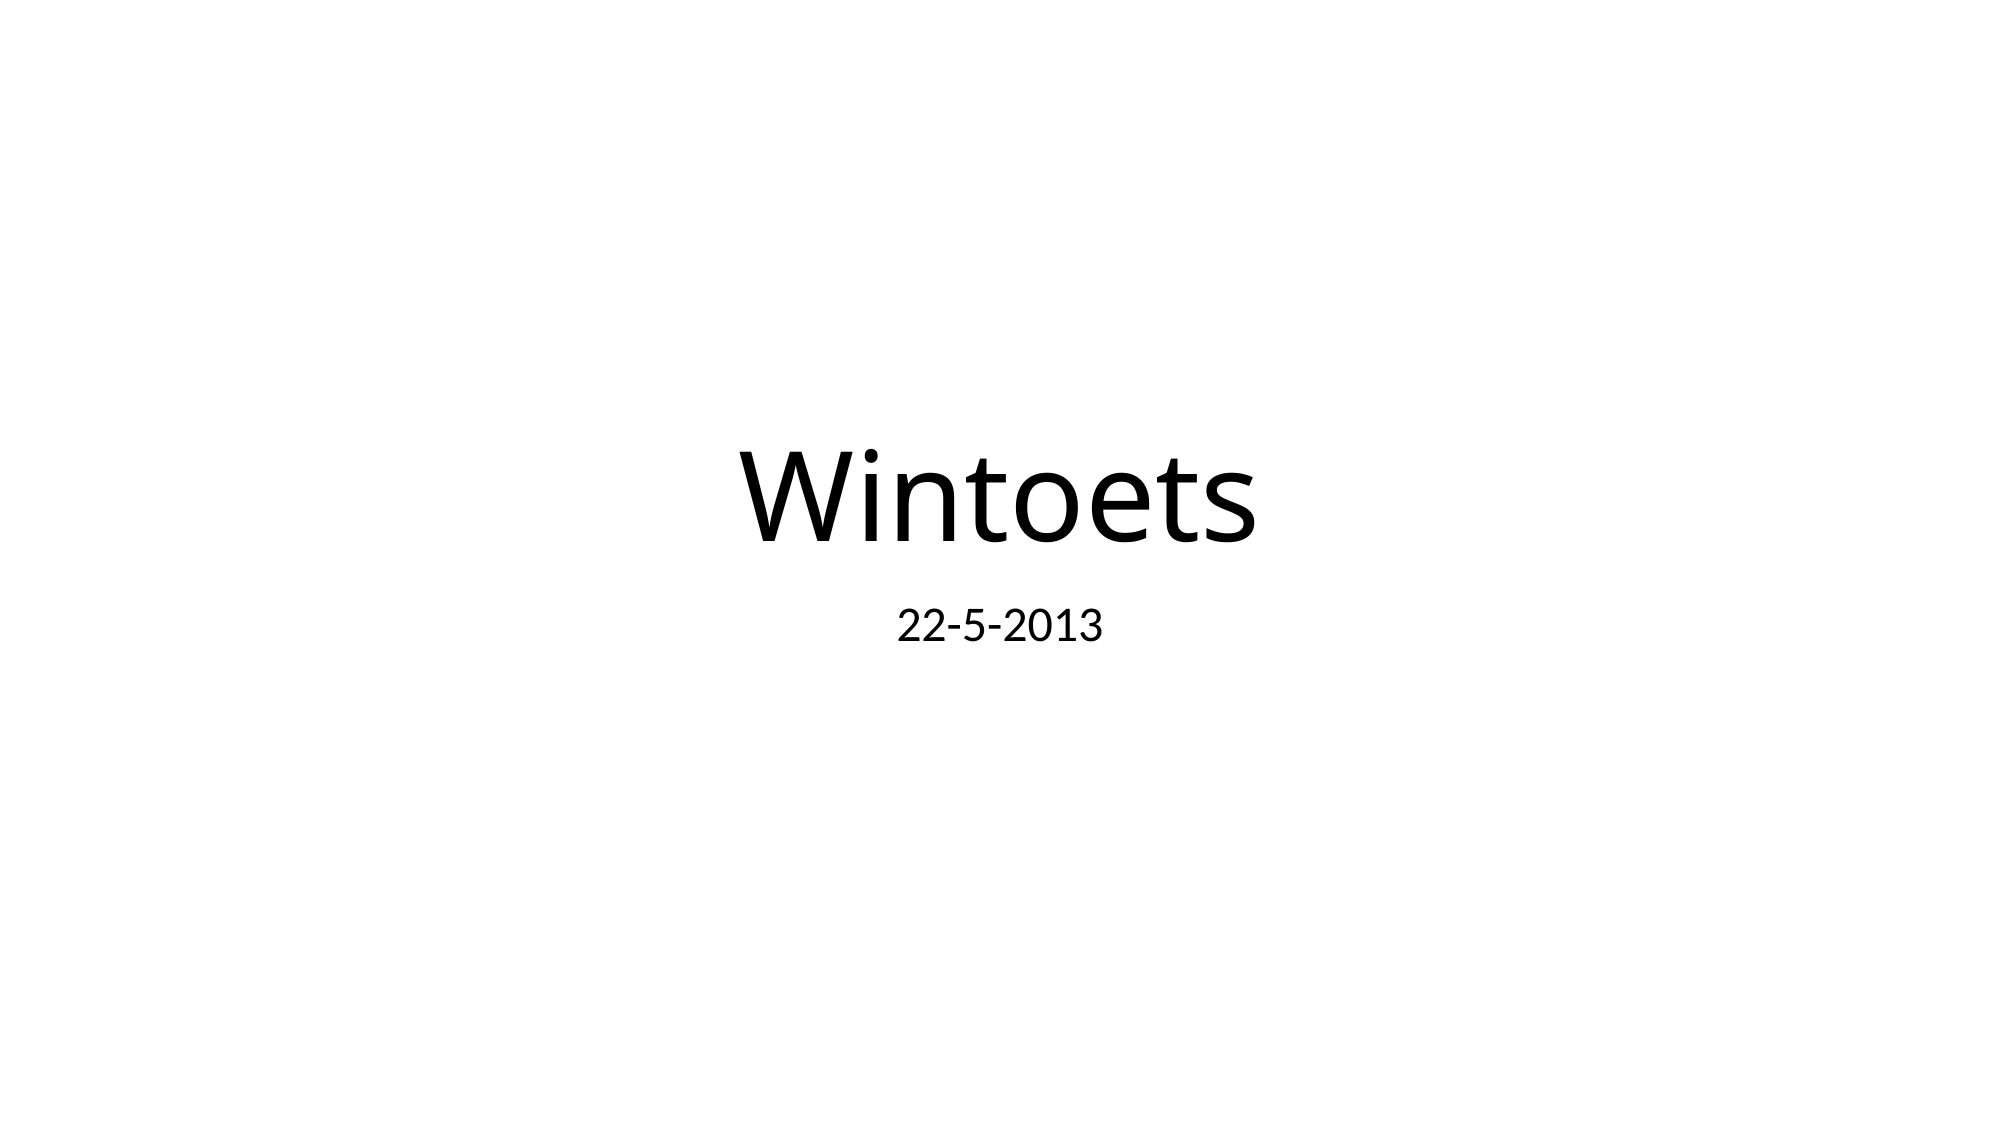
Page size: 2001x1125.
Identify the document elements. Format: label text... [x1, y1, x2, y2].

subtitle 22-5-2013 [249, 590, 1750, 863]
title Wintoets [249, 184, 1750, 576]
